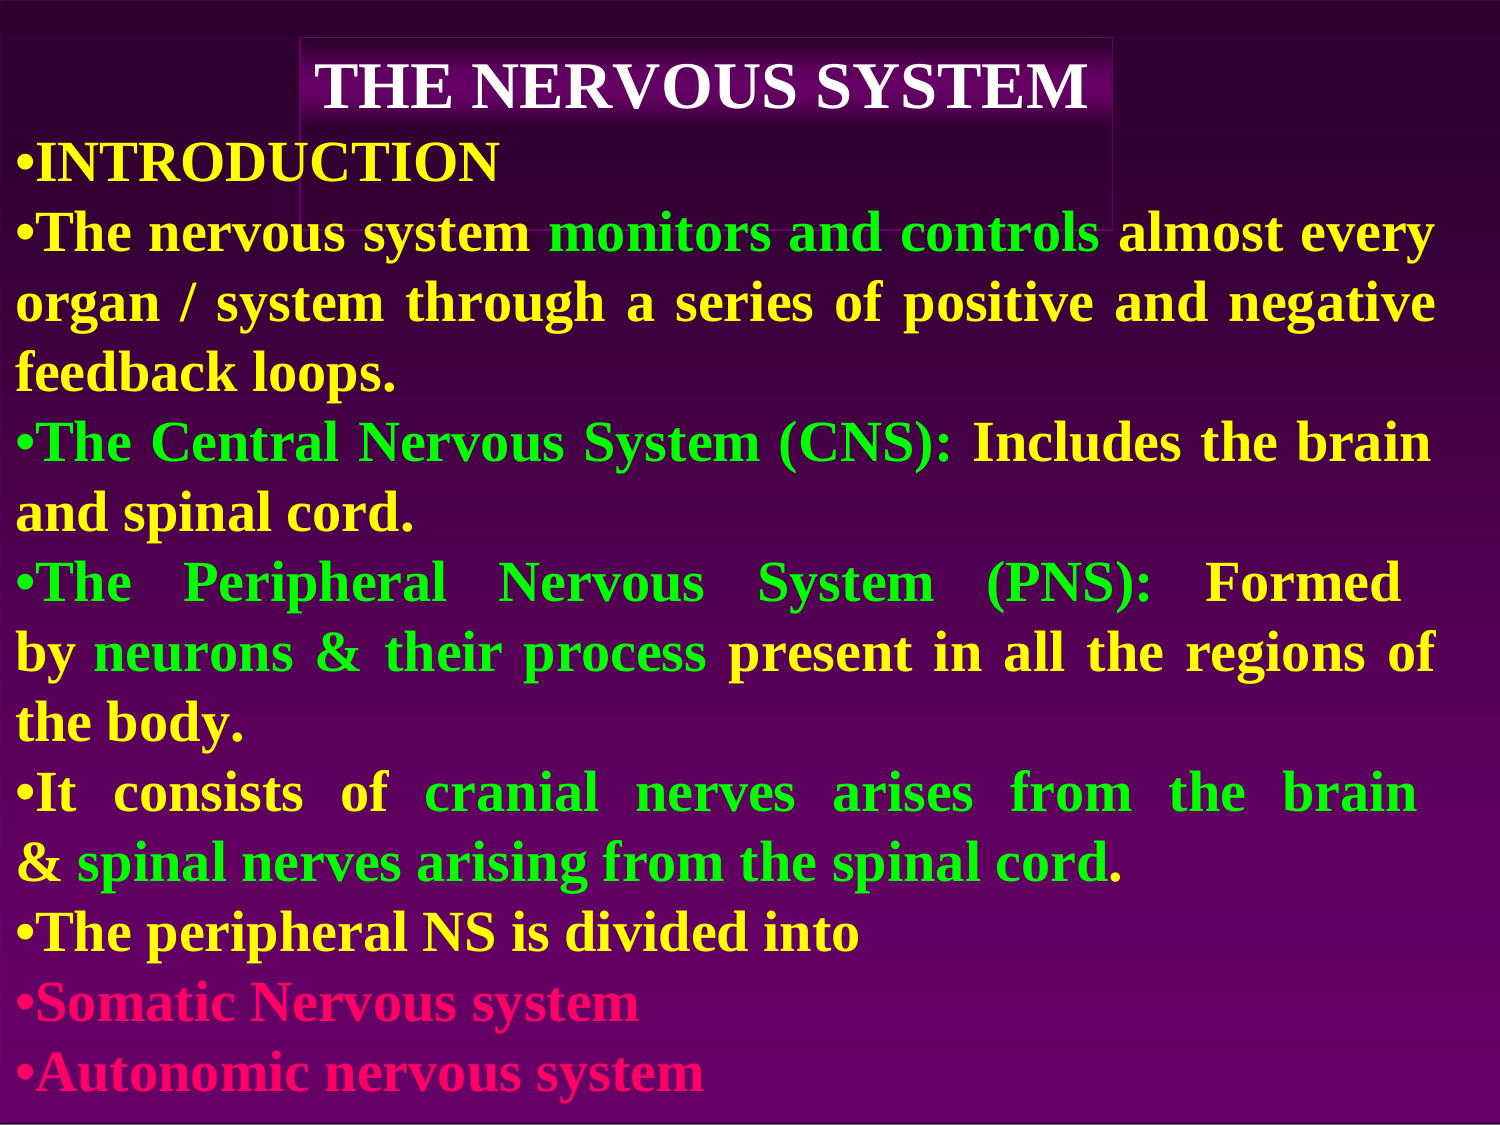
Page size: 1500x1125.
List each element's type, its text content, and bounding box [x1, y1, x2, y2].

text_box •INTRODUCTION •The nervous system monitors and controls almost every organ / system through a series of positive and negative feedback loops. •The Central Nervous System (CNS): Includes the brain and spinal cord. •The Peripheral Nervous System (PNS): Formed by neurons & their process present in all the regions of the body. •It consists of cranial nerves arises from the brain & spinal nerves arising from the spinal cord. •The peripheral NS is divided into •Somatic Nervous system •Autonomic nervous system [12, 123, 1437, 1104]
picture [0, 0, 1500, 1125]
title THE NERVOUS SYSTEM [300, 37, 1113, 123]
